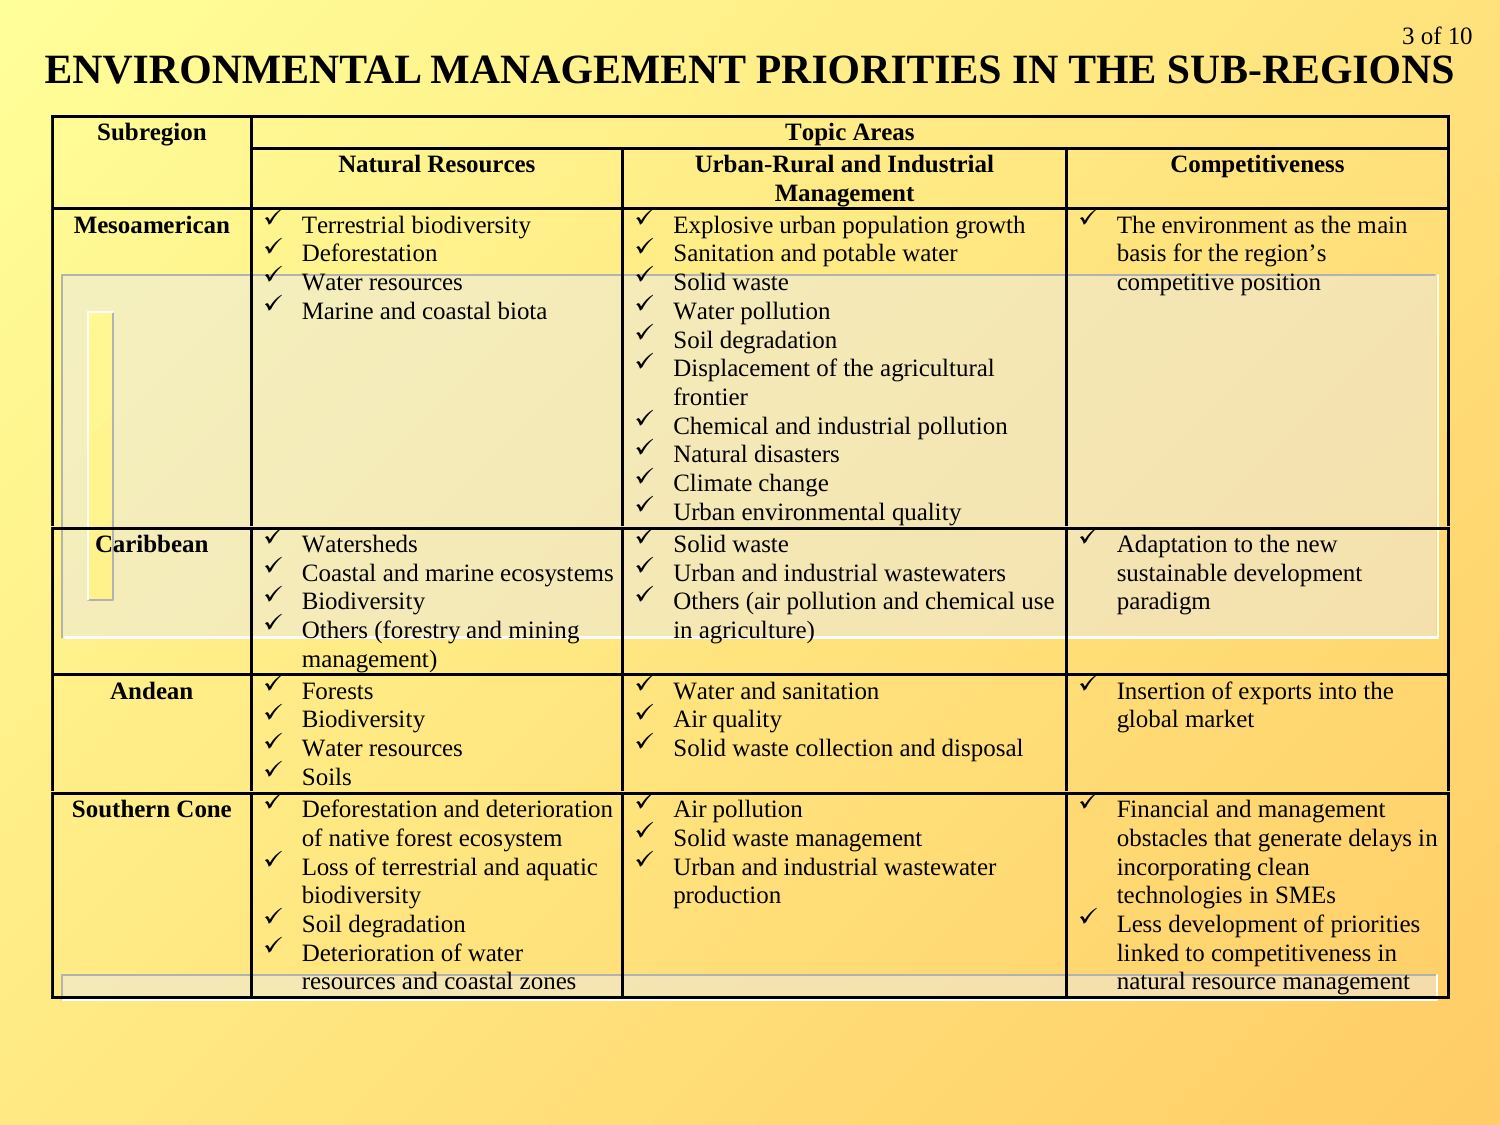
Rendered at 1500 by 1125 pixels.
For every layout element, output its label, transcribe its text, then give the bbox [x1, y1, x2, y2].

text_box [50, 114, 1500, 1125]
text_box 3 of 10 [1249, 12, 1488, 58]
text_box ENVIRONMENTAL MANAGEMENT PRIORITIES IN THE SUB-REGIONS [0, 34, 1500, 100]
